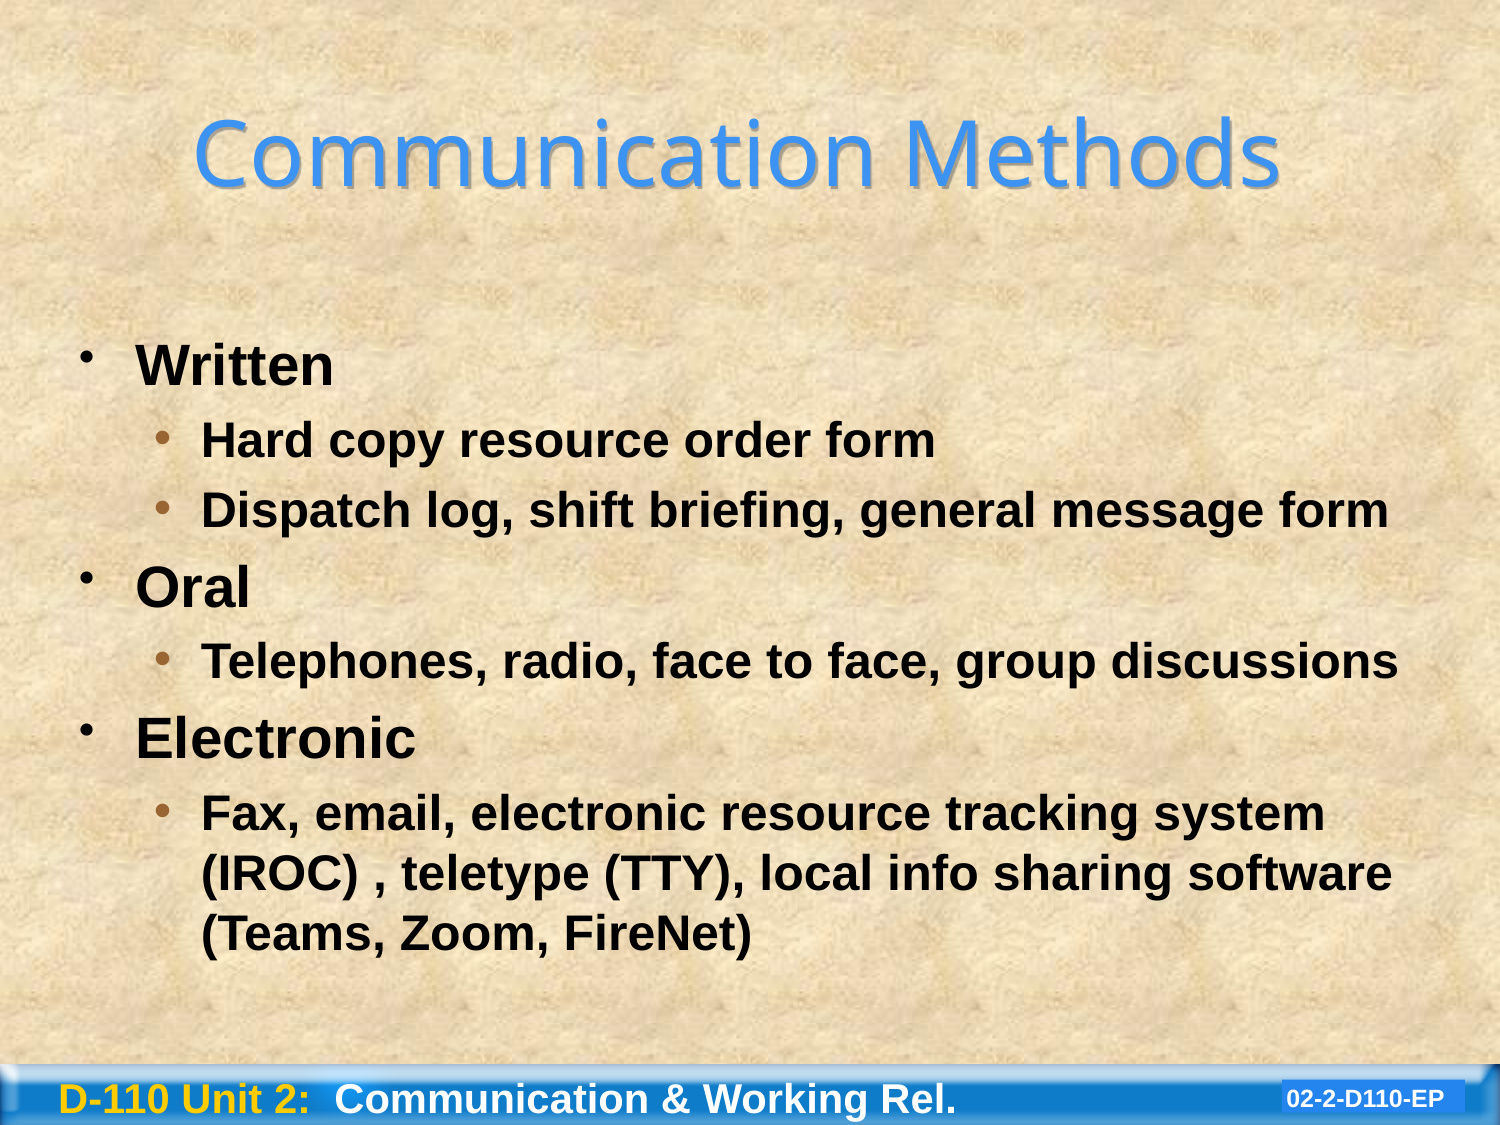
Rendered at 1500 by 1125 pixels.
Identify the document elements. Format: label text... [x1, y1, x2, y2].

text_box 02-2-D110-EP [1271, 1074, 1465, 1120]
text_box D-110 Unit 2: Communication & Working Rel. [43, 1064, 1039, 1125]
picture [0, 0, 1500, 1125]
text_box Written Hard copy resource order form Dispatch log, shift briefing, general message form Oral Telephones, radio, face to face, group discussions Electronic Fax, email, electronic resource tracking system (IROC) , teletype (TTY), local info sharing software (Teams, Zoom, FireNet) [63, 319, 1441, 1024]
text_box Communication Methods [62, 74, 1413, 225]
